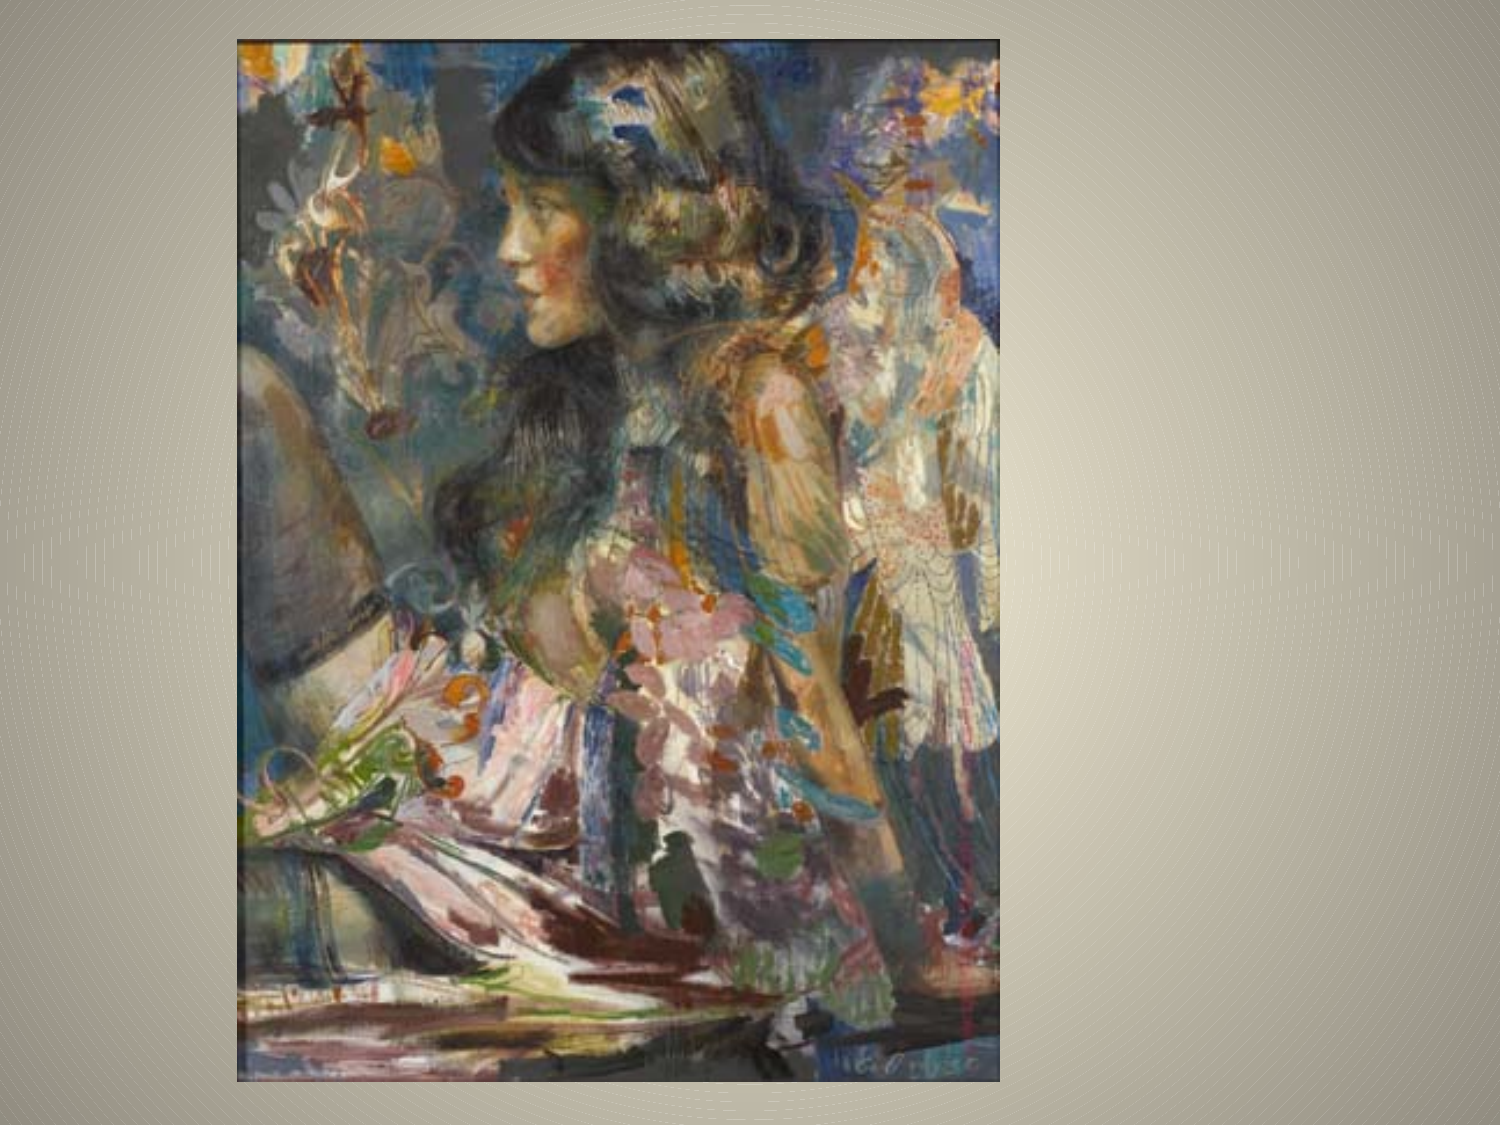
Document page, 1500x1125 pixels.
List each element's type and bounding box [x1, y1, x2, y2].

picture [237, 38, 1001, 1083]
